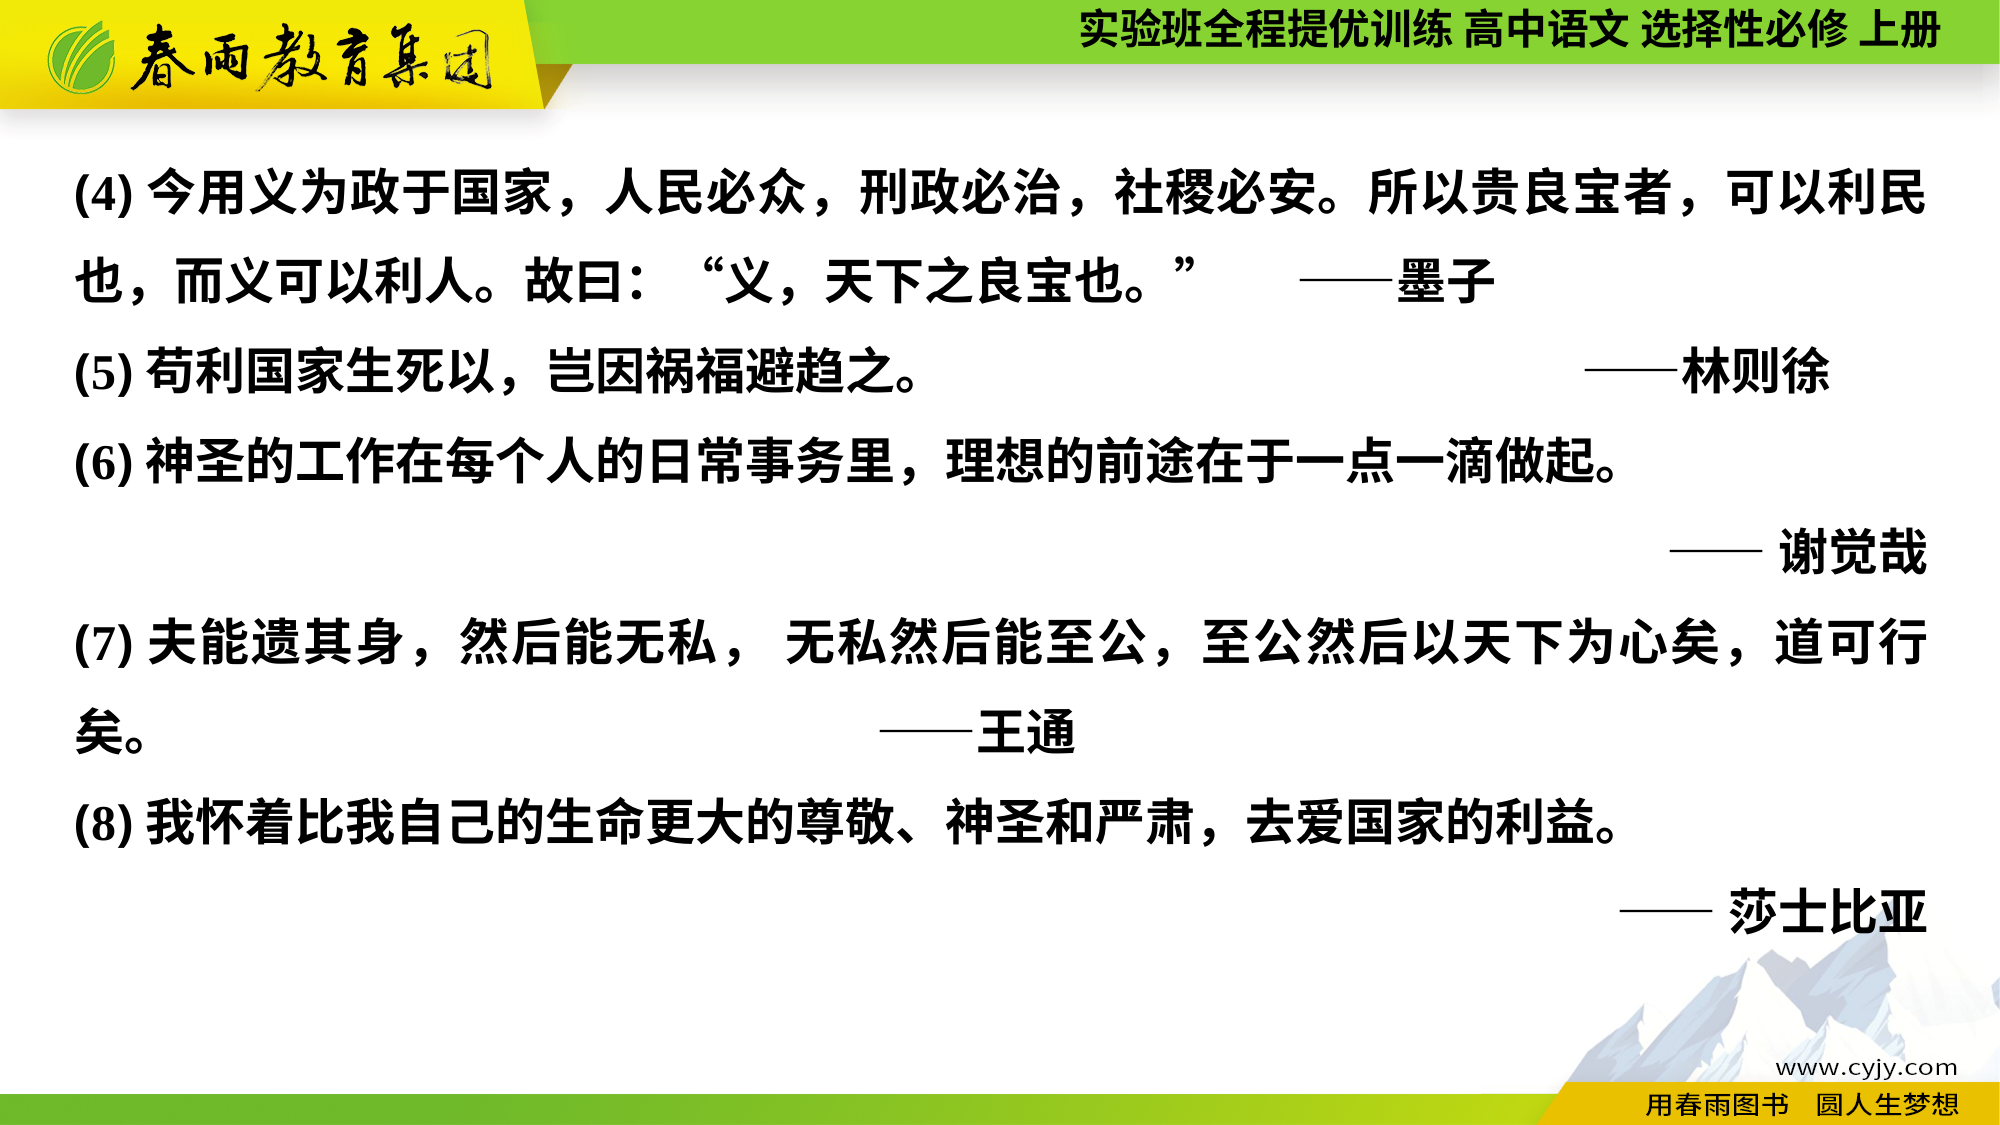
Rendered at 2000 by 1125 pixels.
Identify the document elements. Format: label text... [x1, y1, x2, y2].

list (4)今用义为政于国家，人民必众，刑政必治，社稷必安。所以贵良宝者，可以利民也，而义可以利人。故曰：“义，天下之良宝也。” ——墨子 (5)苟利国家生死以，岂因祸福避趋之。 ——林则徐 (6)神圣的工作在每个人的日常事务里，理想的前途在于一点一滴做起。 ——谢觉哉 (7)夫能遗其身，然后能无私， 无私然后能至公，至公然后以天下为心矣，道可行矣。 ——王通 (8)我怀着比我自己的生命更大的尊敬、神圣和严肃，去爱国家的利益。 ——莎士比亚 [59, 122, 1944, 956]
picture [0, 0, 2000, 1125]
